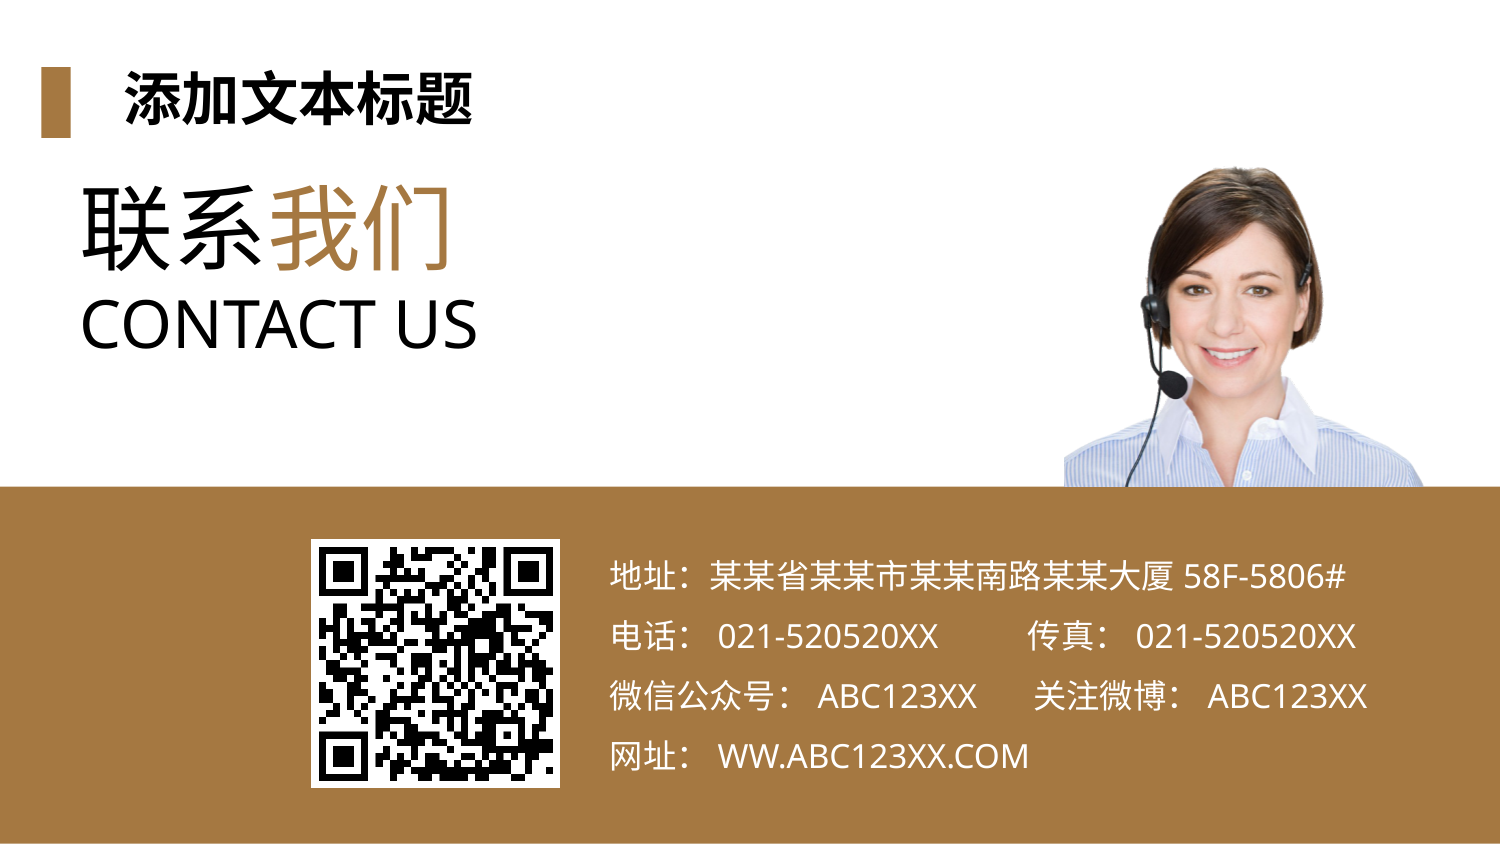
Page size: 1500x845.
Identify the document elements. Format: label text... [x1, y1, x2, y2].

picture [1064, 165, 1424, 487]
text_box 地址：某某省某某市某某南路某某大厦58F-5806# 电话：021-520520XX 传真：021-520520XX 微信公众号：ABC123XX 关注微博：ABC123XX 网址：WW.ABC123XX.COM [595, 528, 1424, 783]
picture [311, 539, 560, 788]
text_box 联系我们 CONTACT US [64, 161, 750, 370]
text_box [0, 486, 1500, 844]
text_box 添加文本标题 [108, 54, 633, 140]
